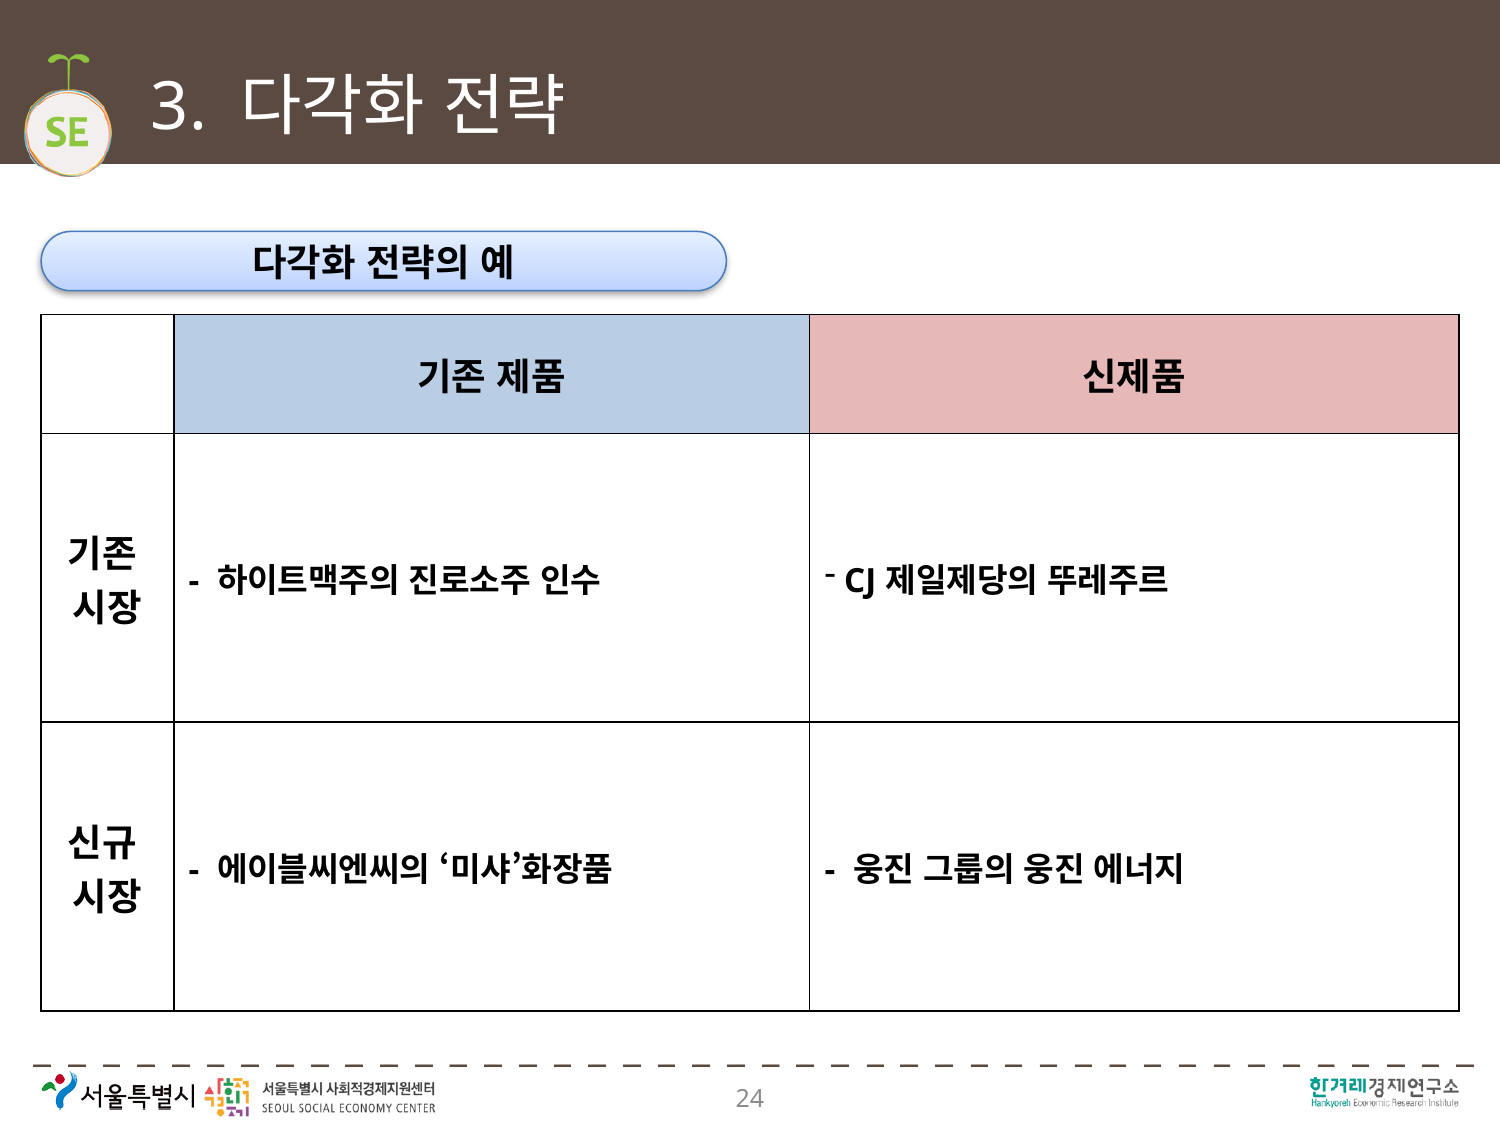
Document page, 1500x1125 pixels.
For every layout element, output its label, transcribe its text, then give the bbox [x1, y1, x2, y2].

table_cell - 웅진 그룹의 웅진 에너지 [810, 723, 1458, 1010]
table_cell - 에이블씨엔씨의 ‘미샤’화장품 [175, 723, 809, 1010]
text_box 다각화 전략의 예 [40, 230, 728, 292]
title 3. 다각화 전략 [135, 45, 1463, 161]
table_header 기존 제품 [175, 315, 809, 433]
table_cell CJ제일제당의 뚜레주르 [810, 434, 1458, 721]
picture [0, 0, 1500, 1125]
slide_number 24 [696, 1069, 804, 1125]
table_header 신제품 [810, 315, 1458, 433]
table_header [42, 315, 173, 433]
table_cell 신규 시장 [42, 723, 173, 1010]
table_cell - 하이트맥주의 진로소주 인수 [175, 434, 809, 721]
table_cell 기존 시장 [42, 434, 173, 721]
